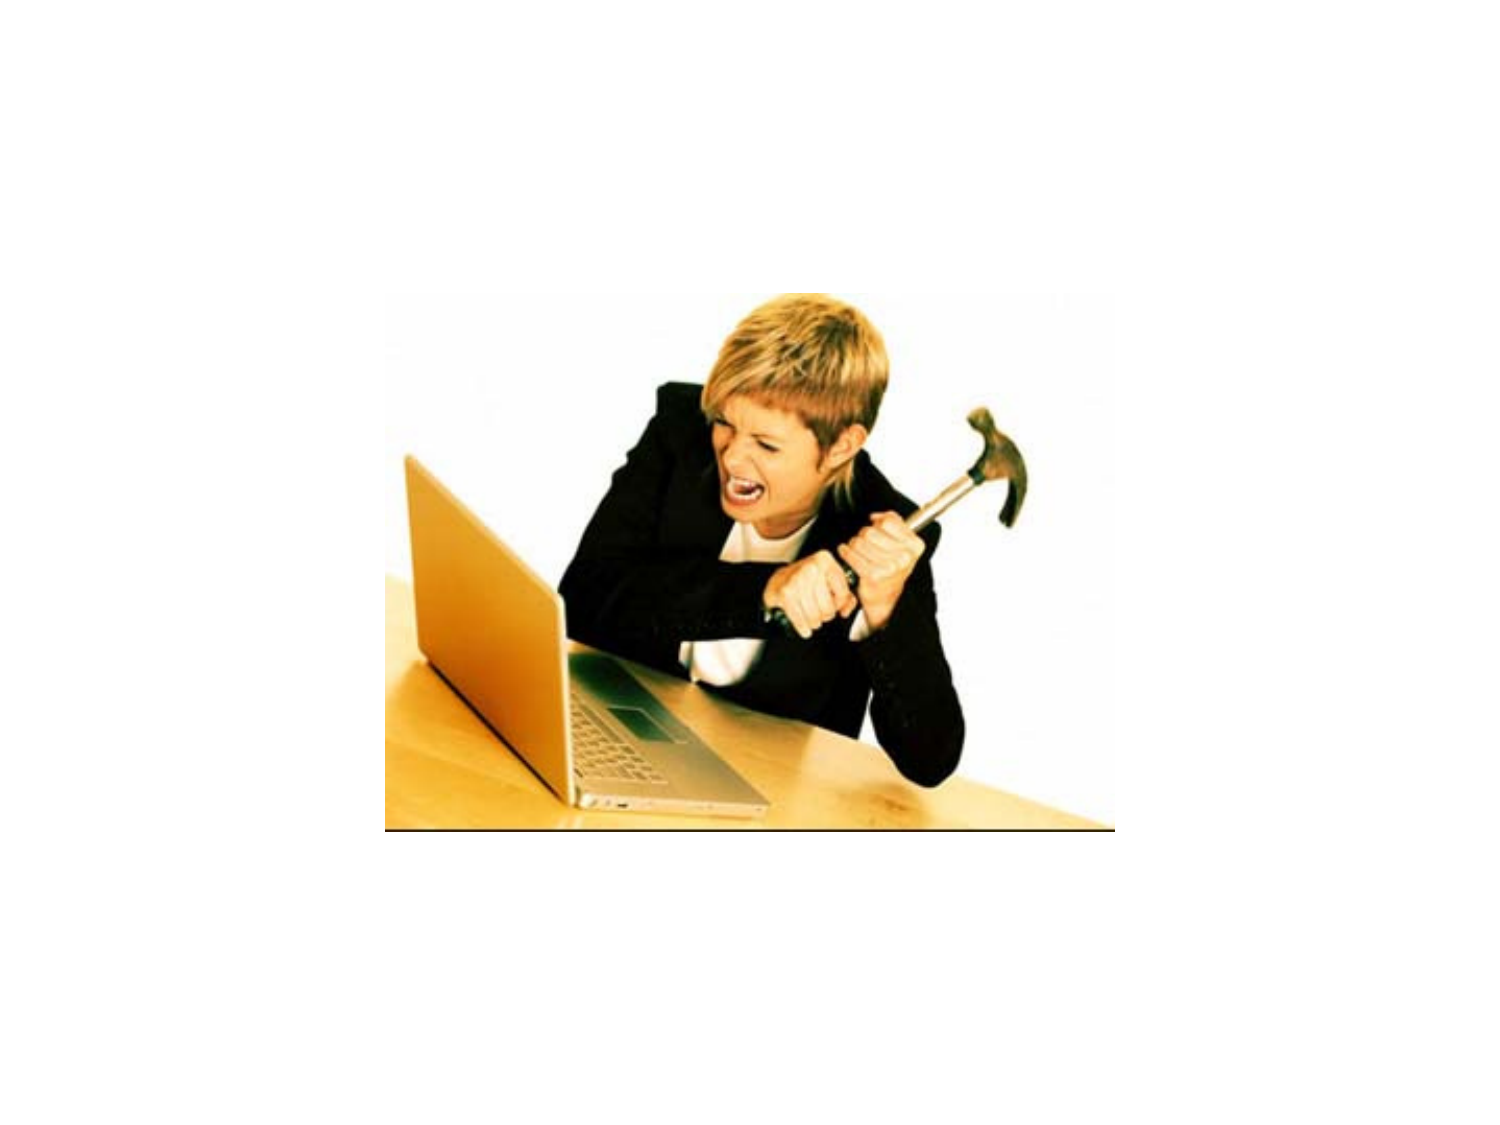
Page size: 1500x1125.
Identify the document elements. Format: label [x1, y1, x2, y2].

picture [385, 293, 1115, 832]
